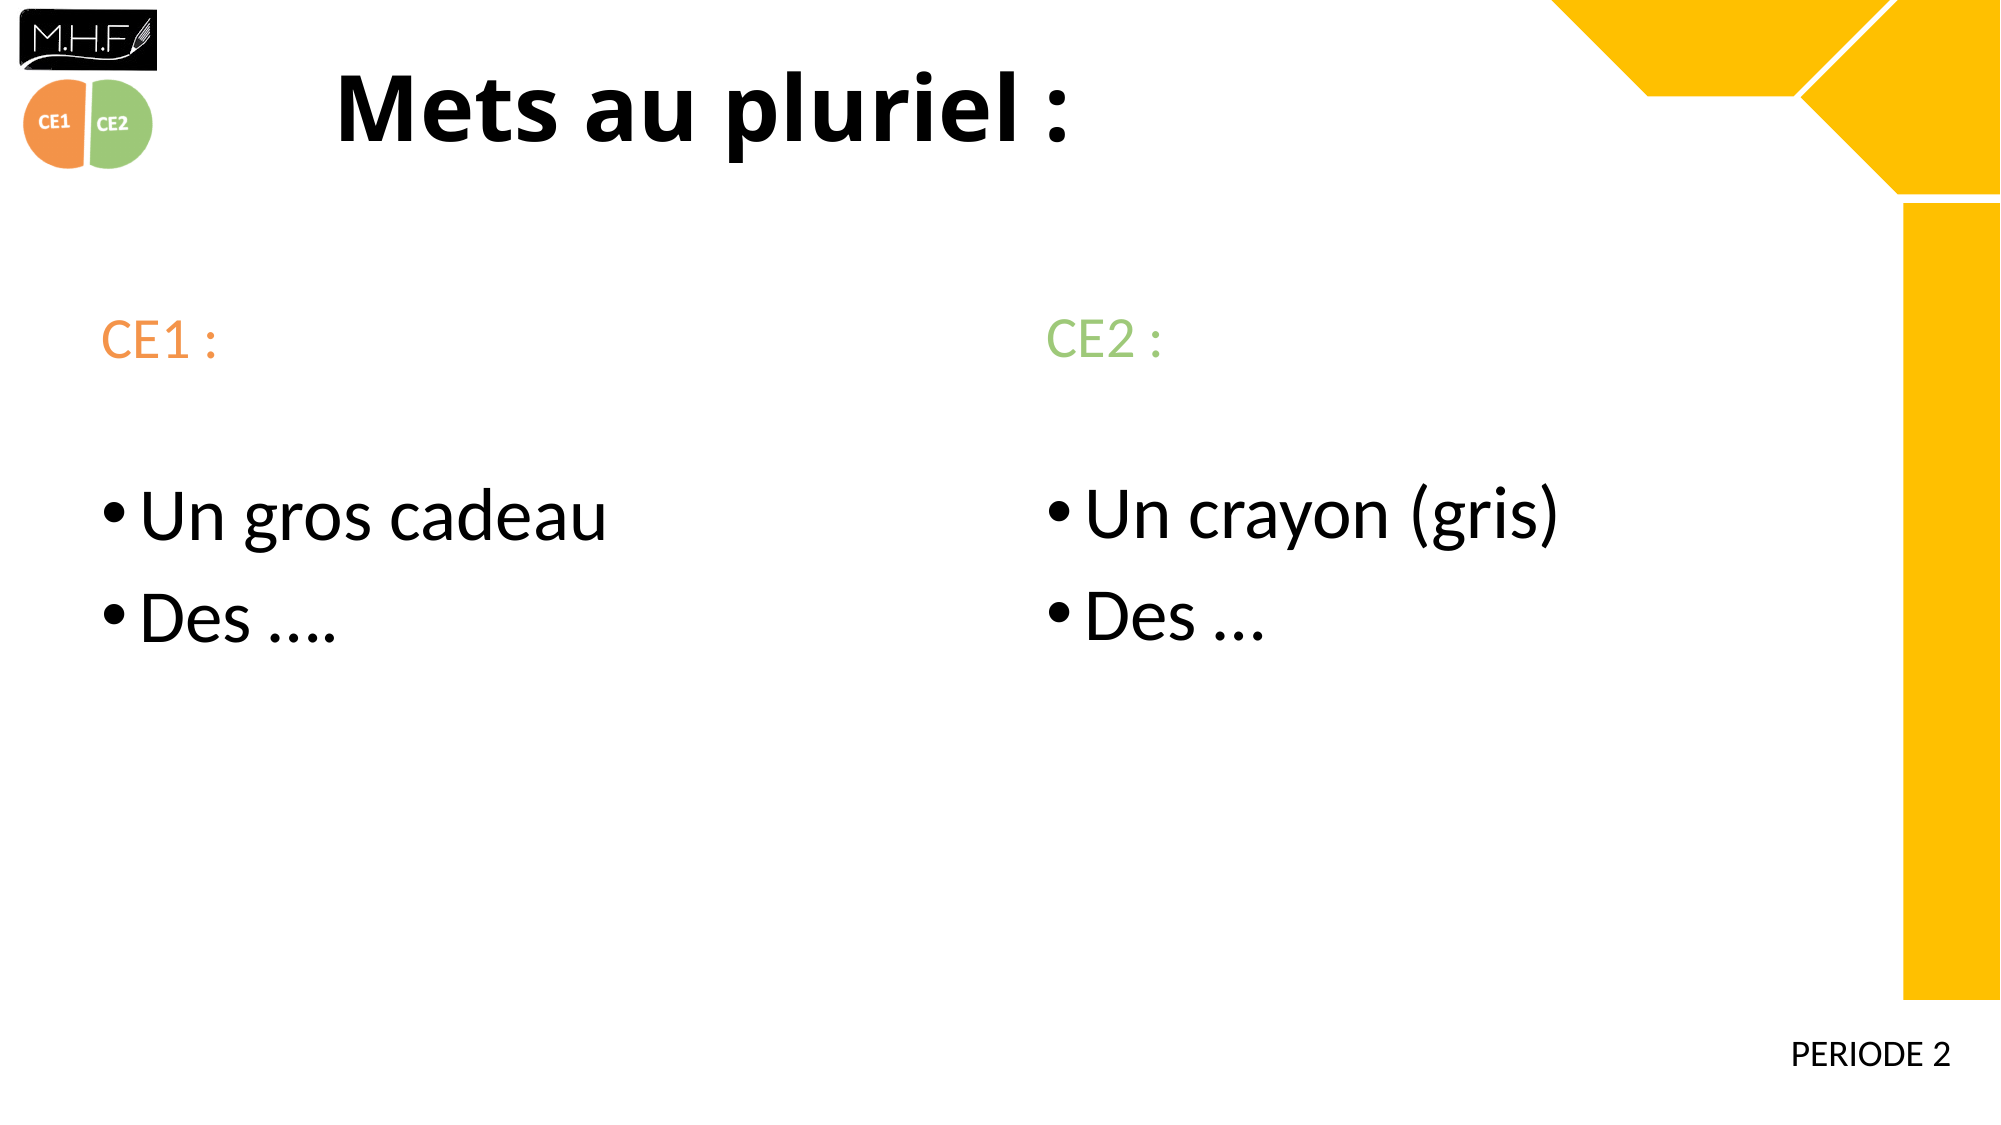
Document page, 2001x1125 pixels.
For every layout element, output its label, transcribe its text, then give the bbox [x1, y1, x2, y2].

text_box [1549, 0, 1892, 98]
text_box PERIODE 2 [1362, 1021, 1967, 1125]
text_box CE2 : Un crayon (gris) Des … [1031, 299, 1853, 1014]
list CE1 : Un gros cadeau Des …. [86, 300, 928, 1015]
text_box [1902, 202, 2000, 1001]
title Mets au pluriel : [318, 3, 1865, 221]
text_box [1799, 0, 2000, 196]
picture [1, 7, 177, 207]
